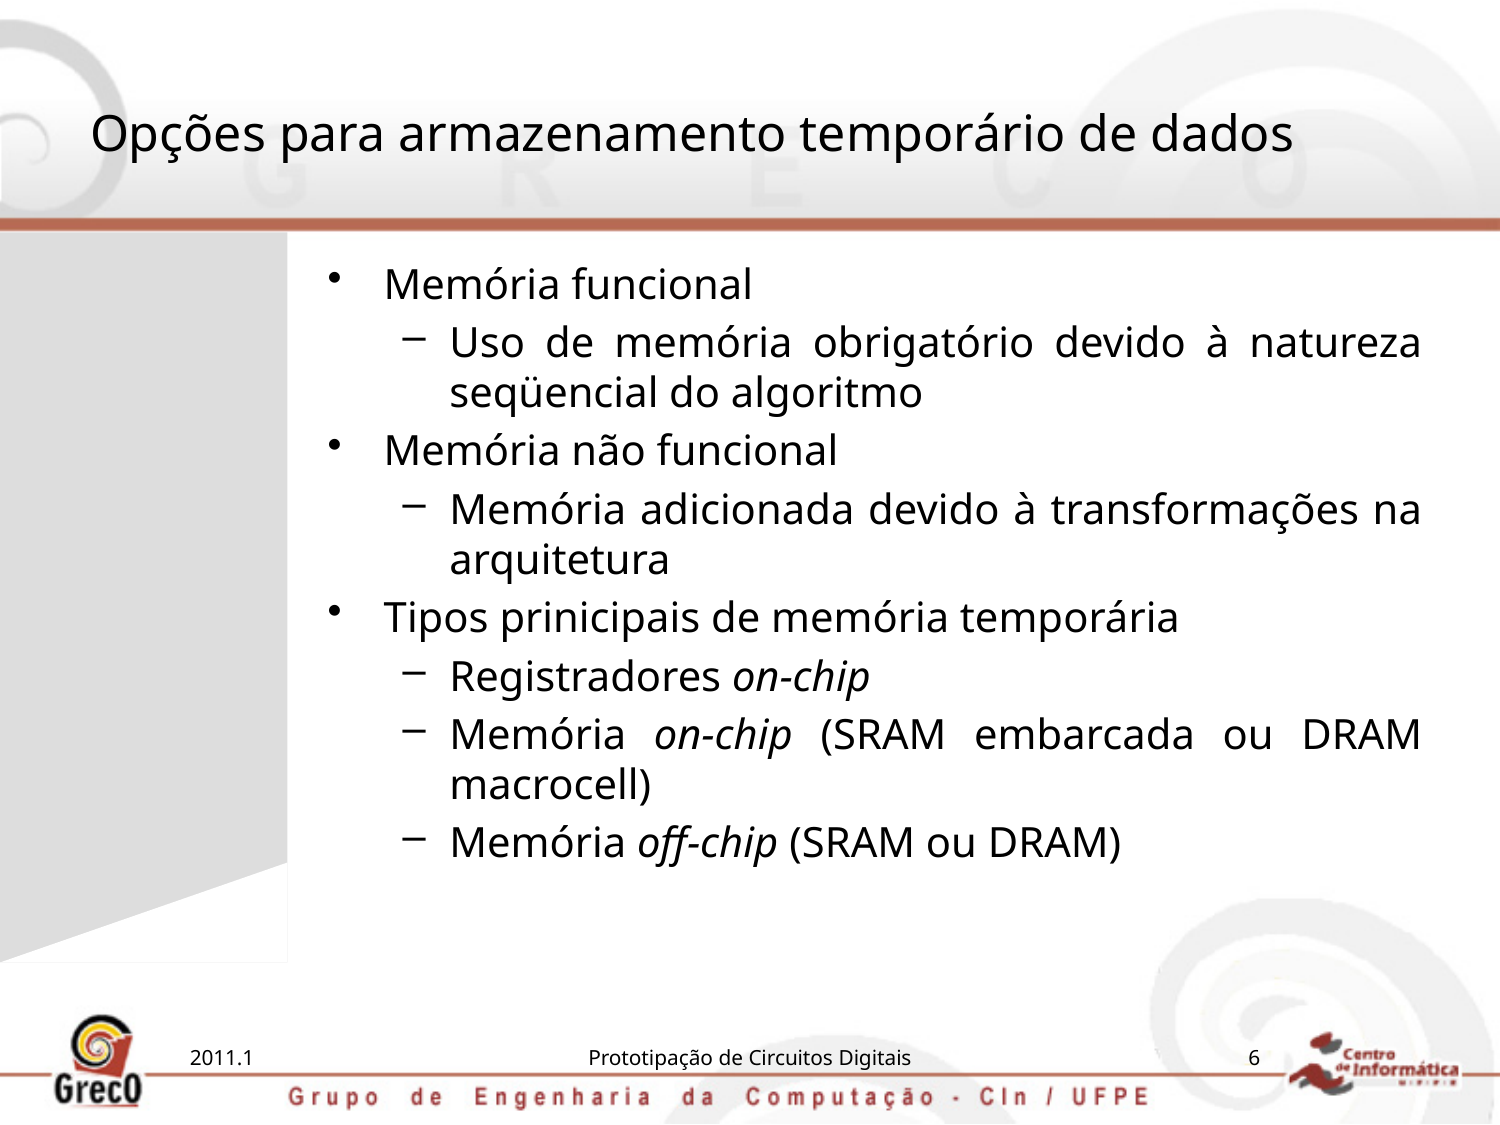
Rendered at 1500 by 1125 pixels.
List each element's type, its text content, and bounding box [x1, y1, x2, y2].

slide_number 6 [1037, 1037, 1276, 1113]
footer Prototipação de Circuitos Digitais [512, 1037, 988, 1113]
slide_number 2011.1 [174, 1037, 488, 1113]
picture [0, 1, 1500, 1124]
title Opções para armazenamento temporário de dados [74, 37, 1463, 226]
list Memória funcional Uso de memória obrigatório devido à natureza seqüencial do algoritmo Memória não funcional Memória adicionada devido à transformações na arquitetura Tipos prinicipais de memória temporária Registradores on-chip Memória on-chip (SRAM embarcada ou DRAM macrocell) Memória off-chip (SRAM ou DRAM) [312, 249, 1438, 1001]
